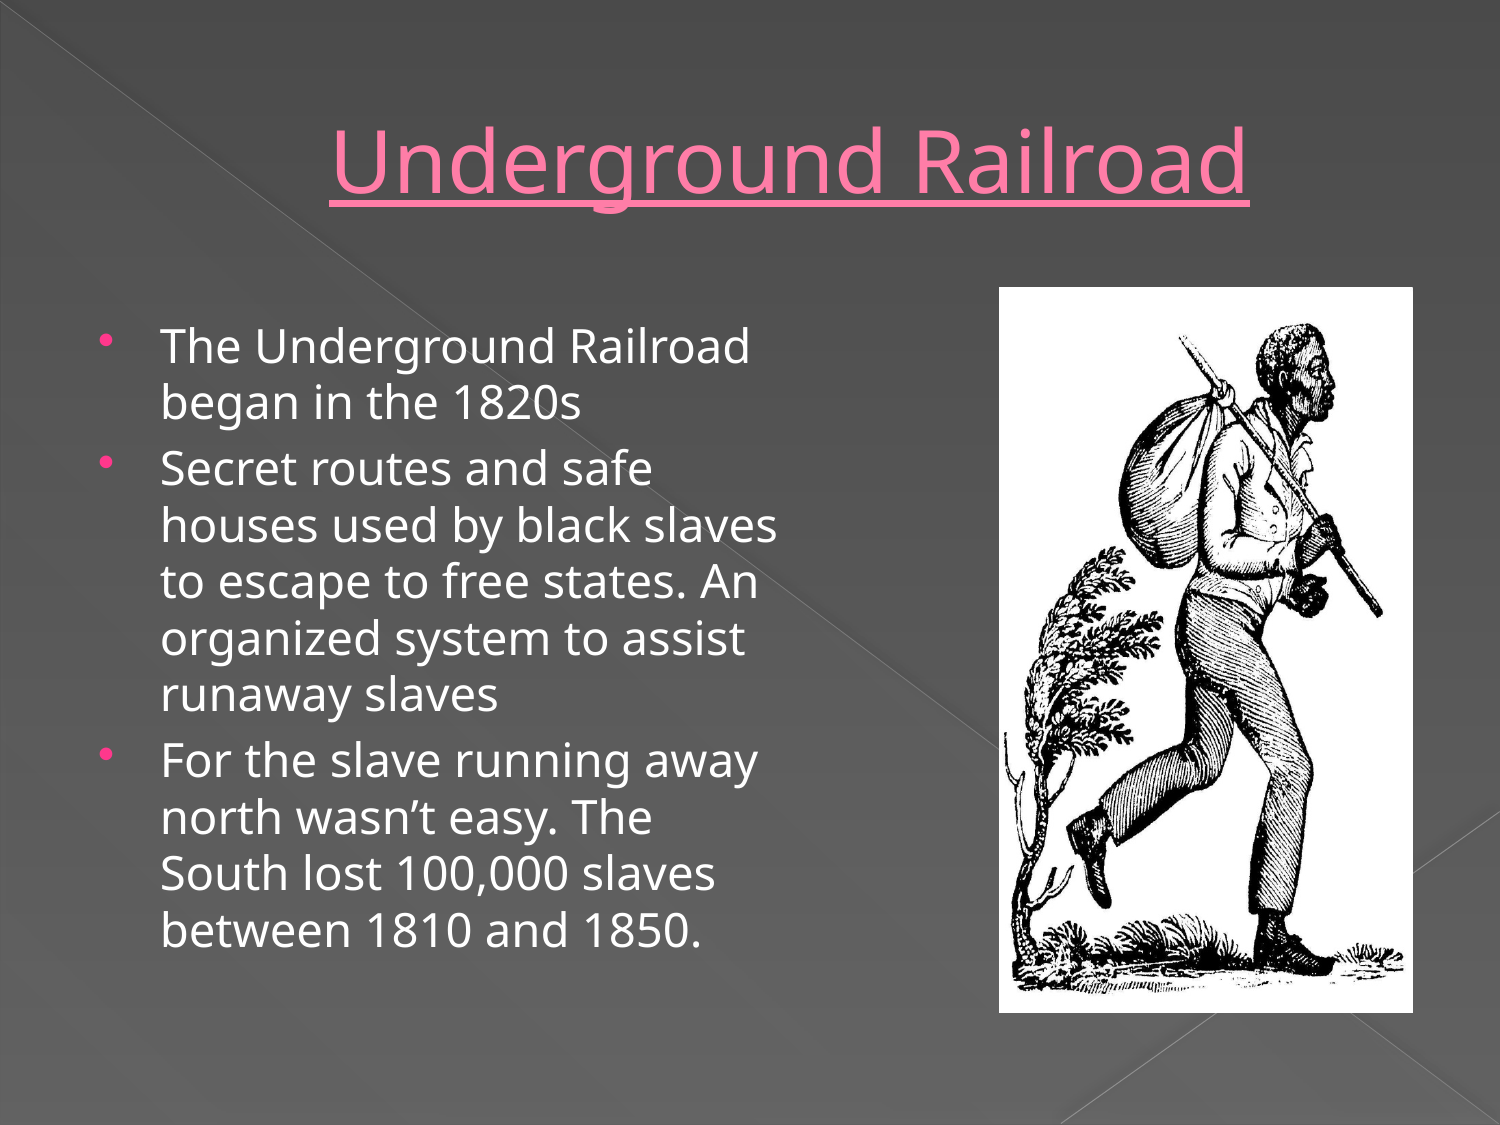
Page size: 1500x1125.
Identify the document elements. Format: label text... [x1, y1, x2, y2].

title Underground Railroad [75, 43, 1425, 274]
list The Underground Railroad began in the 1820s Secret routes and safe houses used by black slaves to escape to free states. An organized system to assist runaway slaves For the slave running away north wasn’t easy. The South lost 100,000 slaves between 1810 and 1850. [75, 308, 800, 1059]
picture [999, 287, 1413, 1013]
